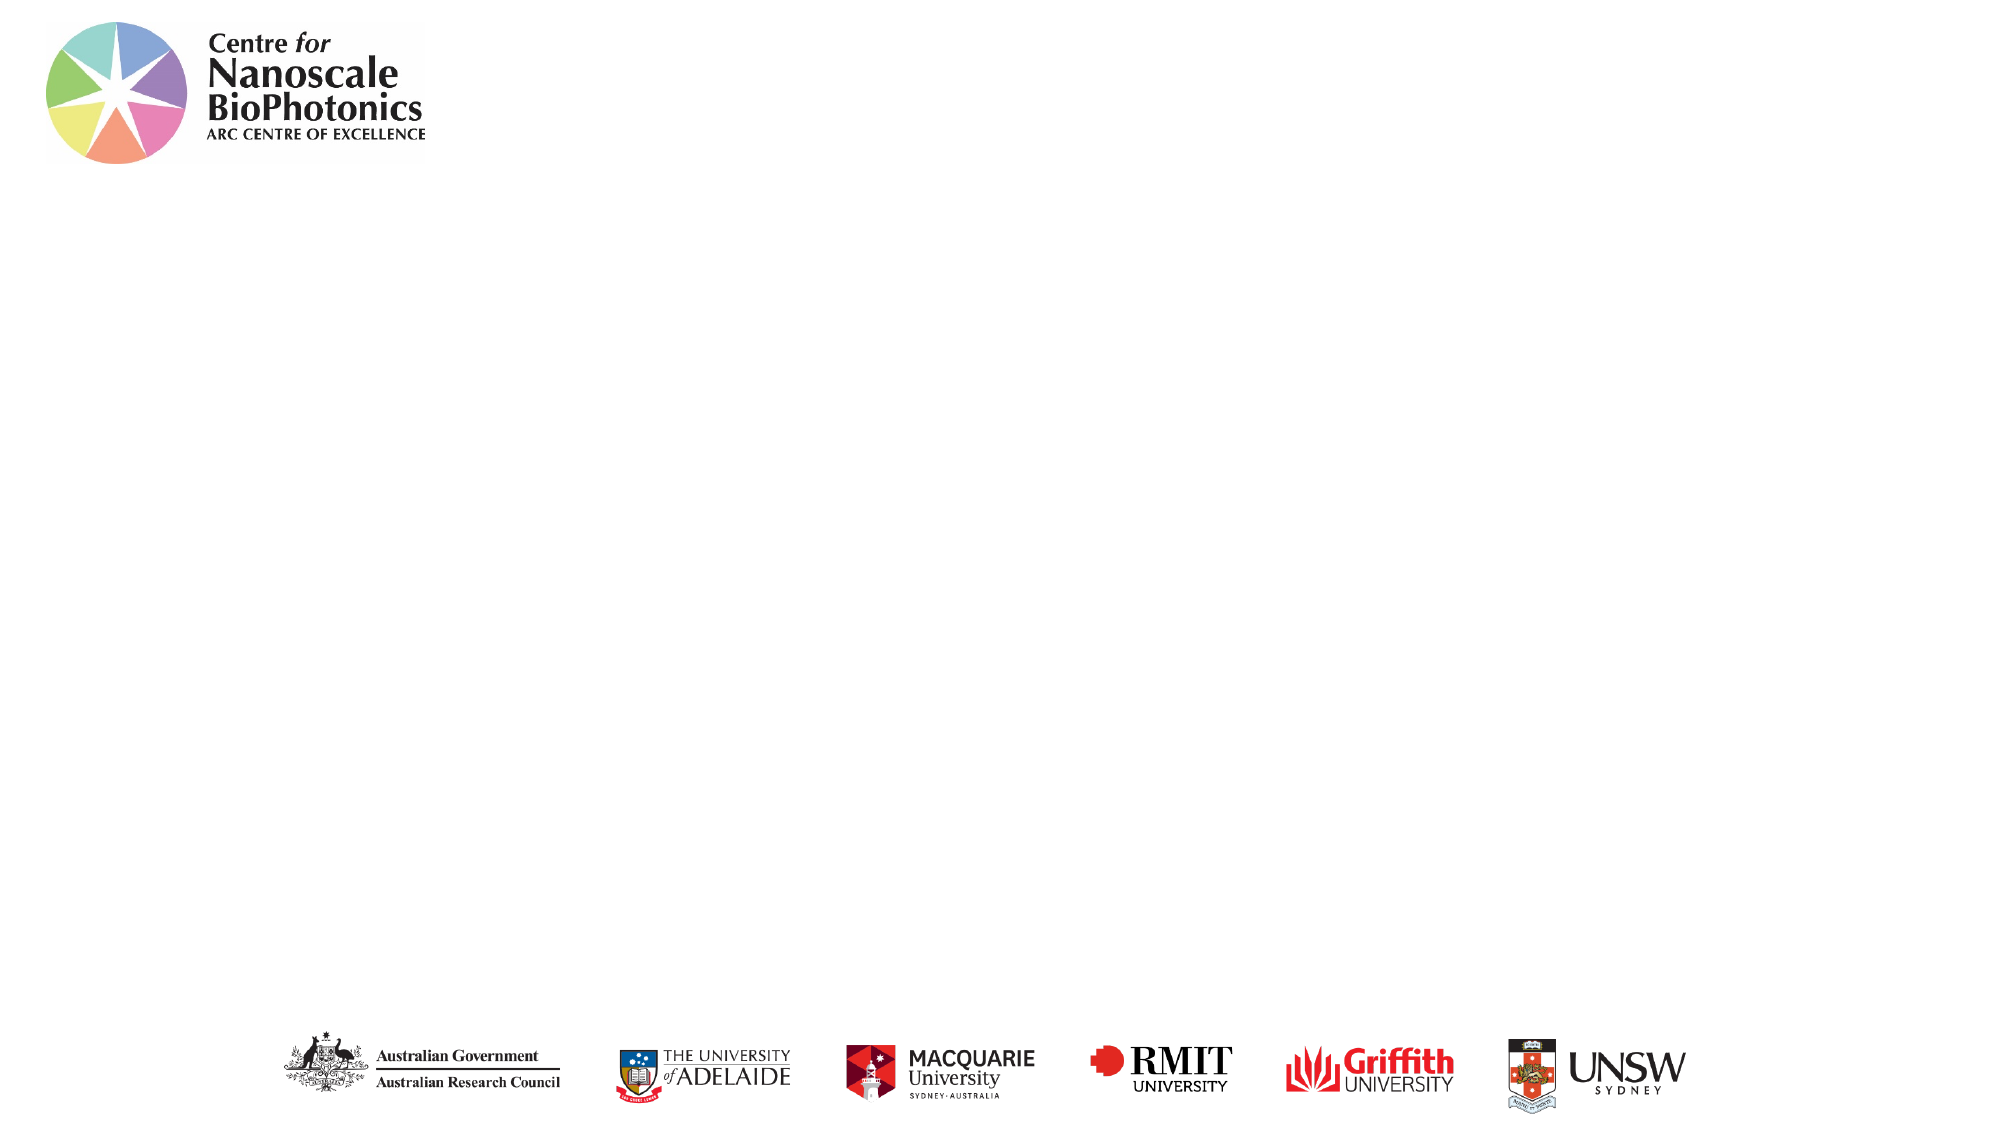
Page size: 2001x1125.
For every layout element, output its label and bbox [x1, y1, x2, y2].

picture [284, 1031, 1686, 1114]
picture [46, 22, 425, 164]
